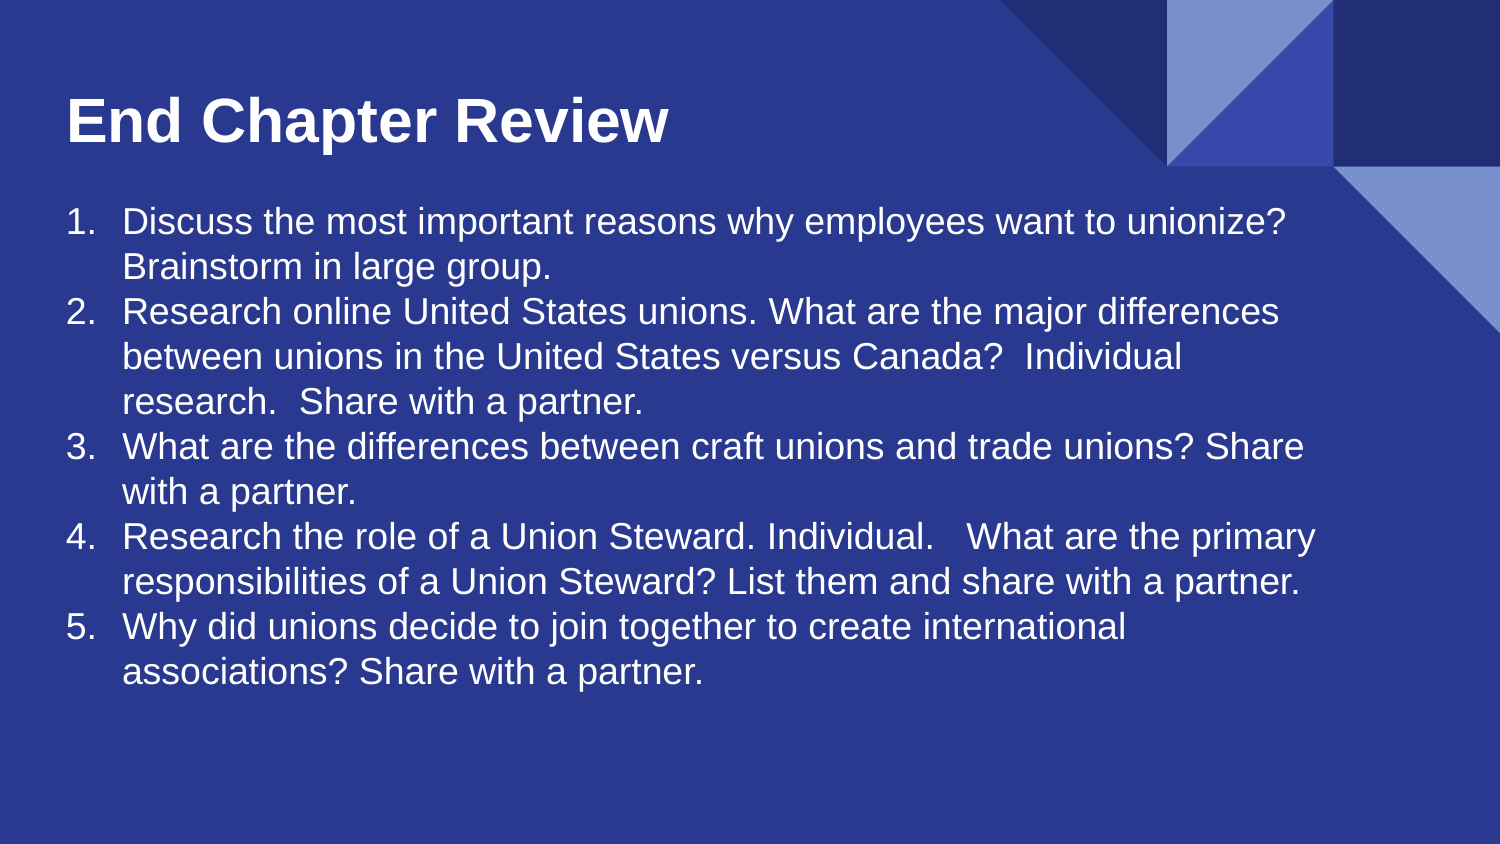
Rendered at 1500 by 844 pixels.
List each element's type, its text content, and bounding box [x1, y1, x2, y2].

title End Chapter Review [51, 67, 1449, 167]
text_box Discuss the most important reasons why employees want to unionize? Brainstorm in large group. Research online United States unions. What are the major differences between unions in the United States versus Canada? Individual research. Share with a partner. What are the differences between craft unions and trade unions? Share with a partner. Research the role of a Union Steward. Individual. What are the primary responsibilities of a Union Steward? List them and share with a partner. Why did unions decide to join together to create international associations? Share with a partner. [51, 189, 1359, 806]
